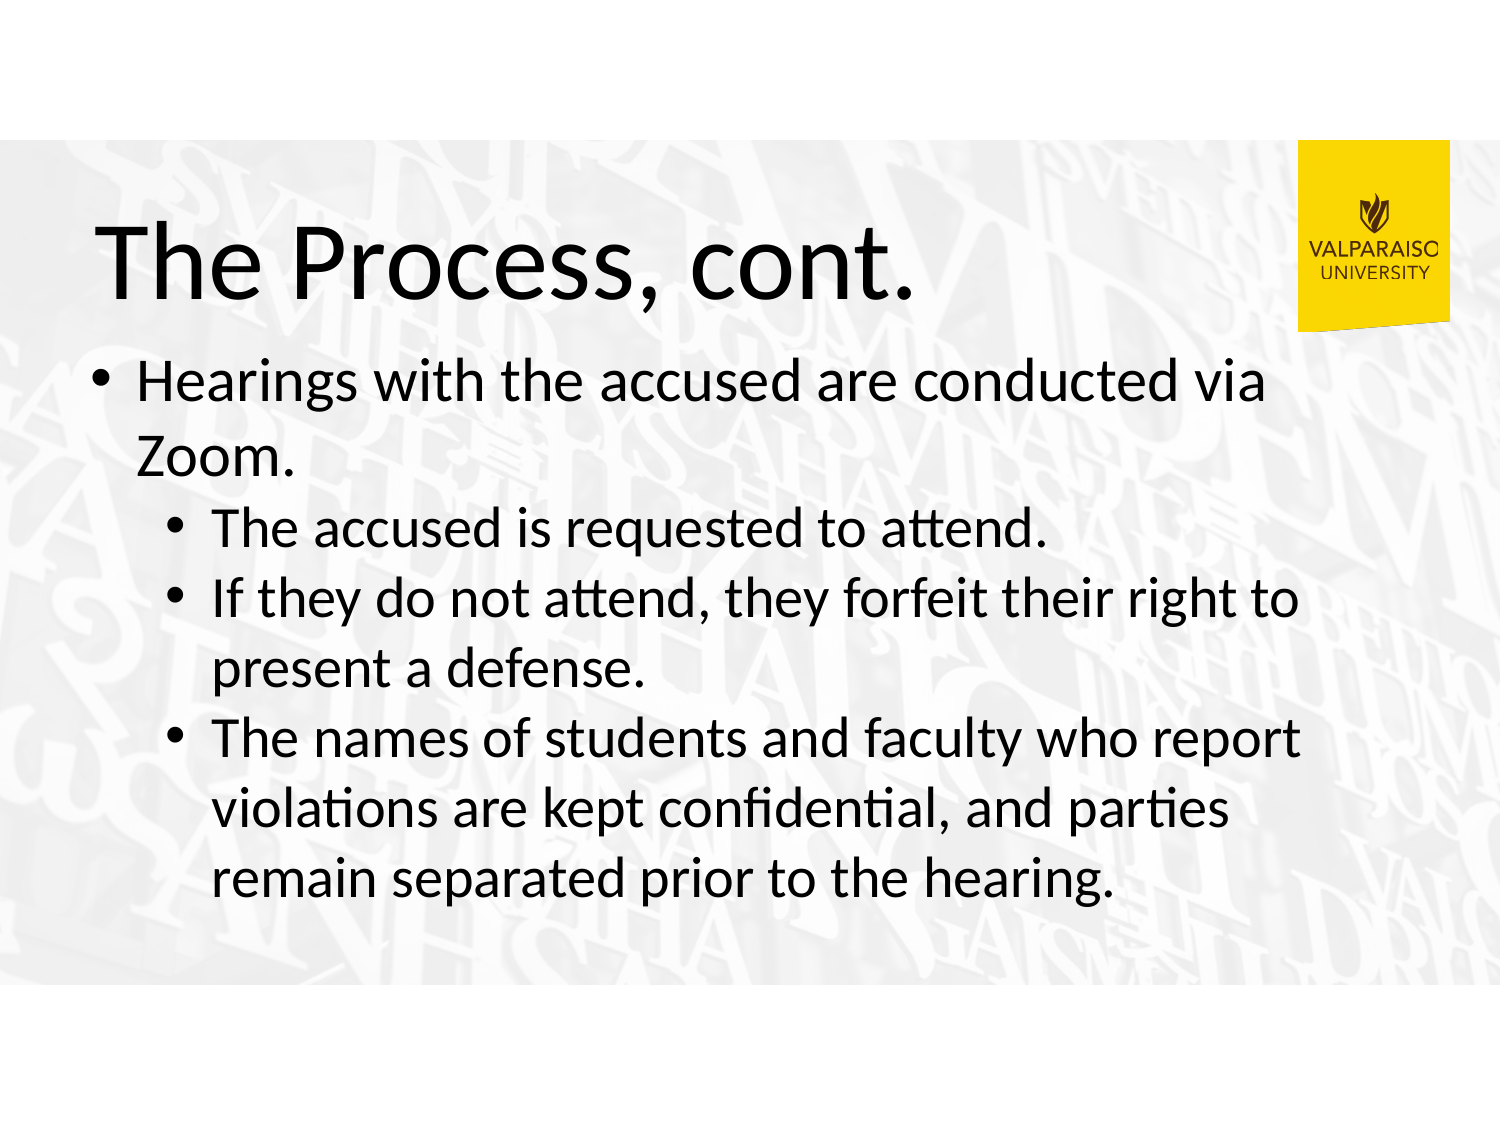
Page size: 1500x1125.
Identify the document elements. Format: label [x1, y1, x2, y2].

text_box [1298, 140, 1450, 333]
picture [0, 140, 1500, 985]
